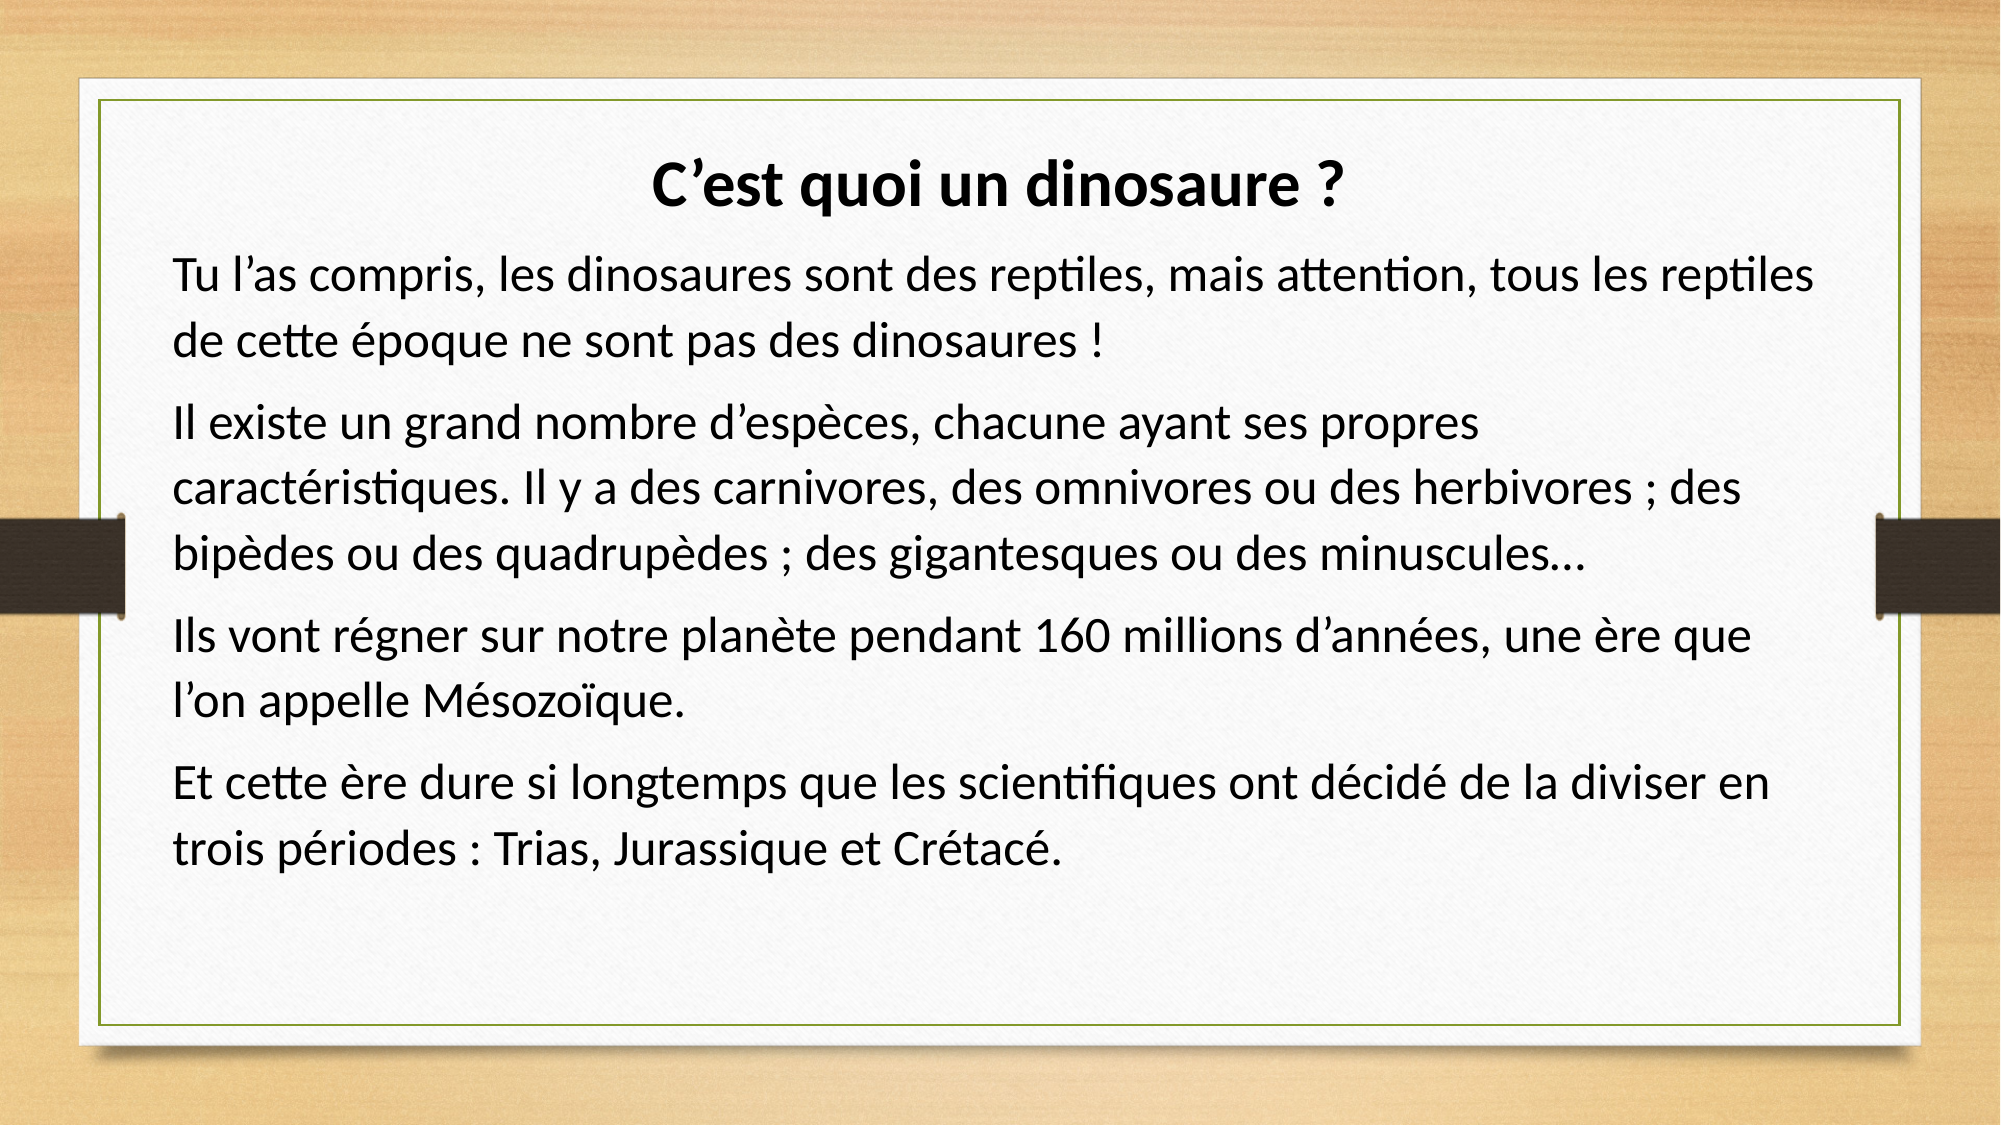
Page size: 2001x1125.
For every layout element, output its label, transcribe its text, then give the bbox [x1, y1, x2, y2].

text_box C’est quoi un dinosaure ? Tu l’as compris, les dinosaures sont des reptiles, mais attention, tous les reptiles de cette époque ne sont pas des dinosaures ! Il existe un grand nombre d’espèces, chacune ayant ses propres caractéristiques. Il y a des carnivores, des omnivores ou des herbivores ; des bipèdes ou des quadrupèdes ; des gigantesques ou des minuscules… Ils vont régner sur notre planète pendant 160 millions d’années, une ère que l’on appelle Mésozoïque. Et cette ère dure si longtemps que les scientifiques ont décidé de la diviser en trois périodes : Trias, Jurassique et Crétacé. [157, 92, 1843, 883]
picture [0, 0, 2001, 1125]
